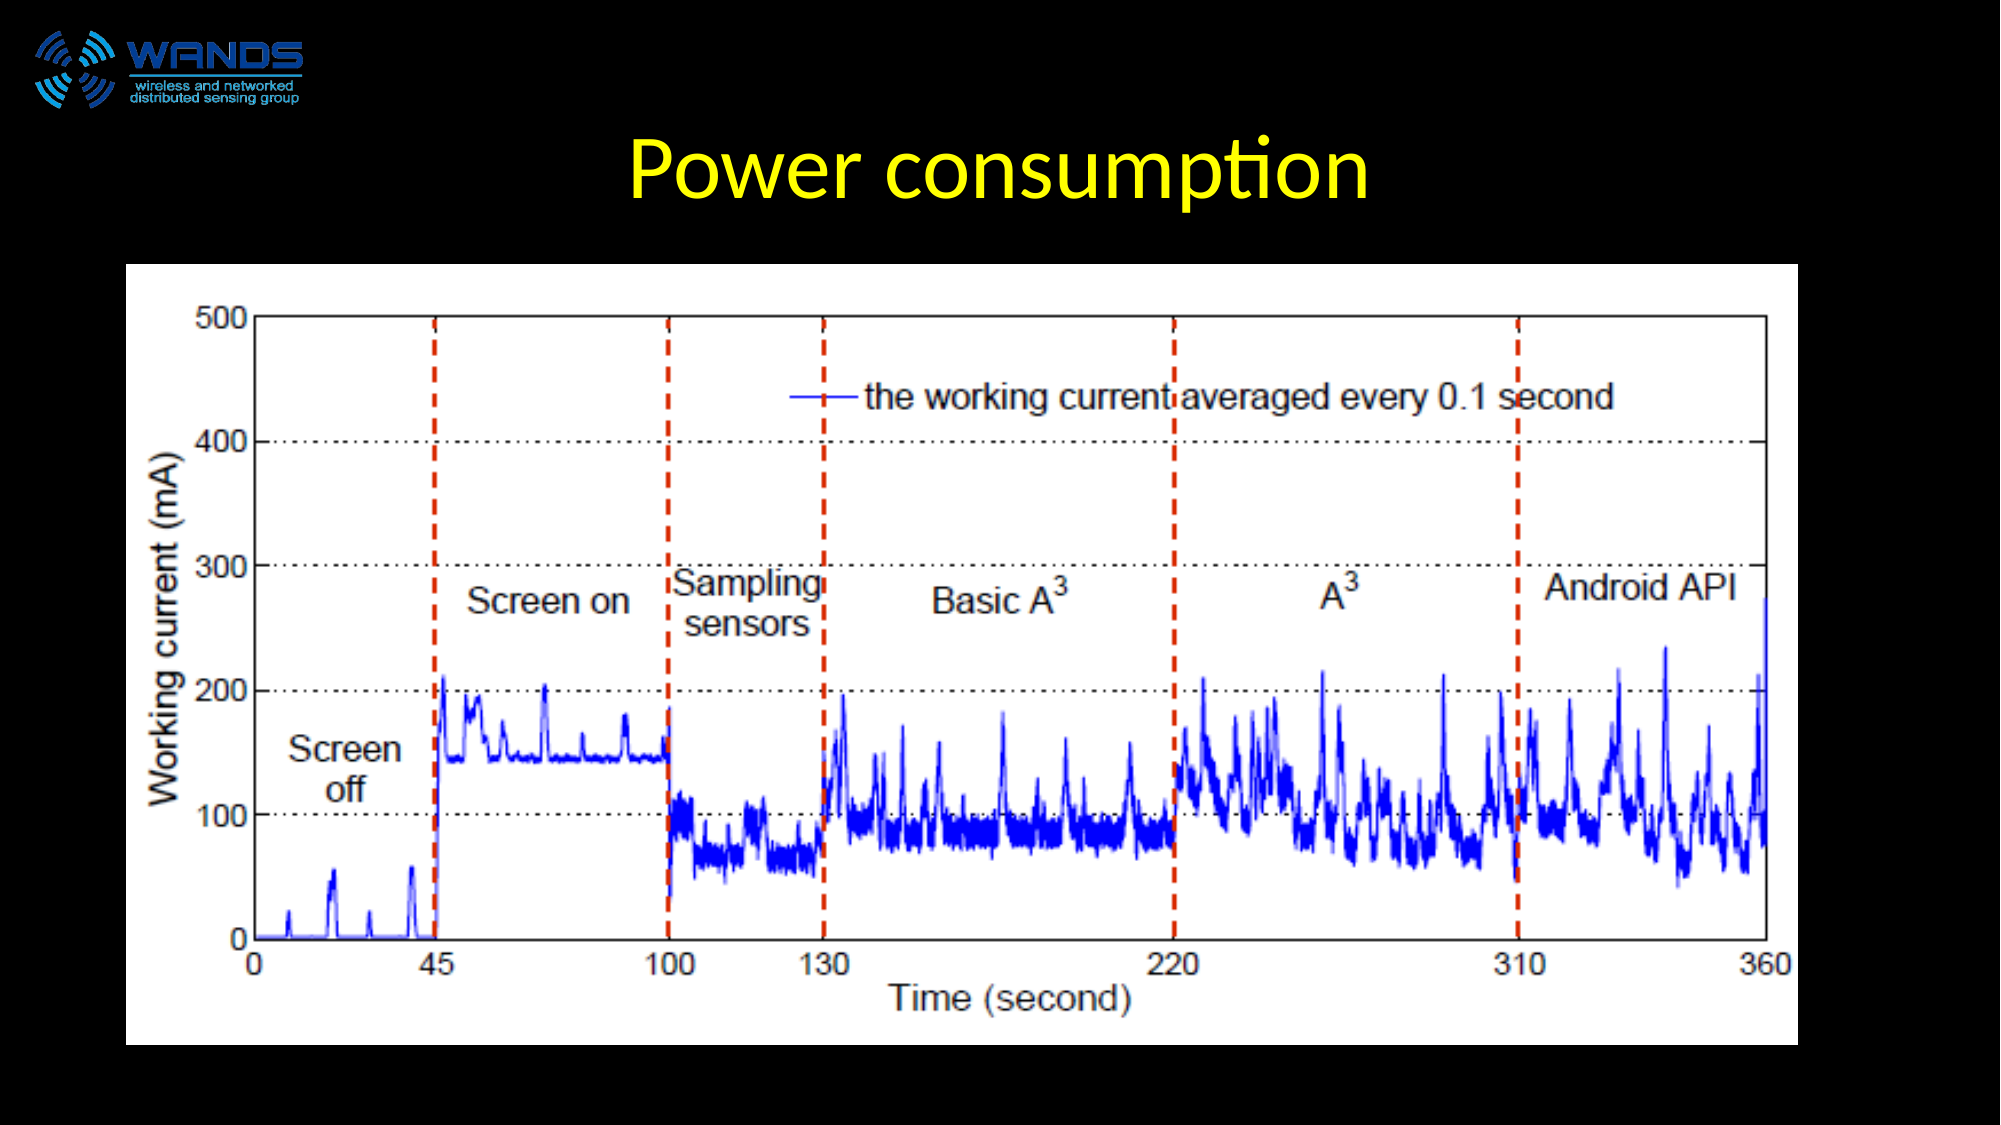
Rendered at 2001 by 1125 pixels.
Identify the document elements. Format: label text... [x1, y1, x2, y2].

title Power consumption [137, 59, 1863, 278]
picture [126, 264, 1798, 1045]
picture [35, 28, 303, 109]
